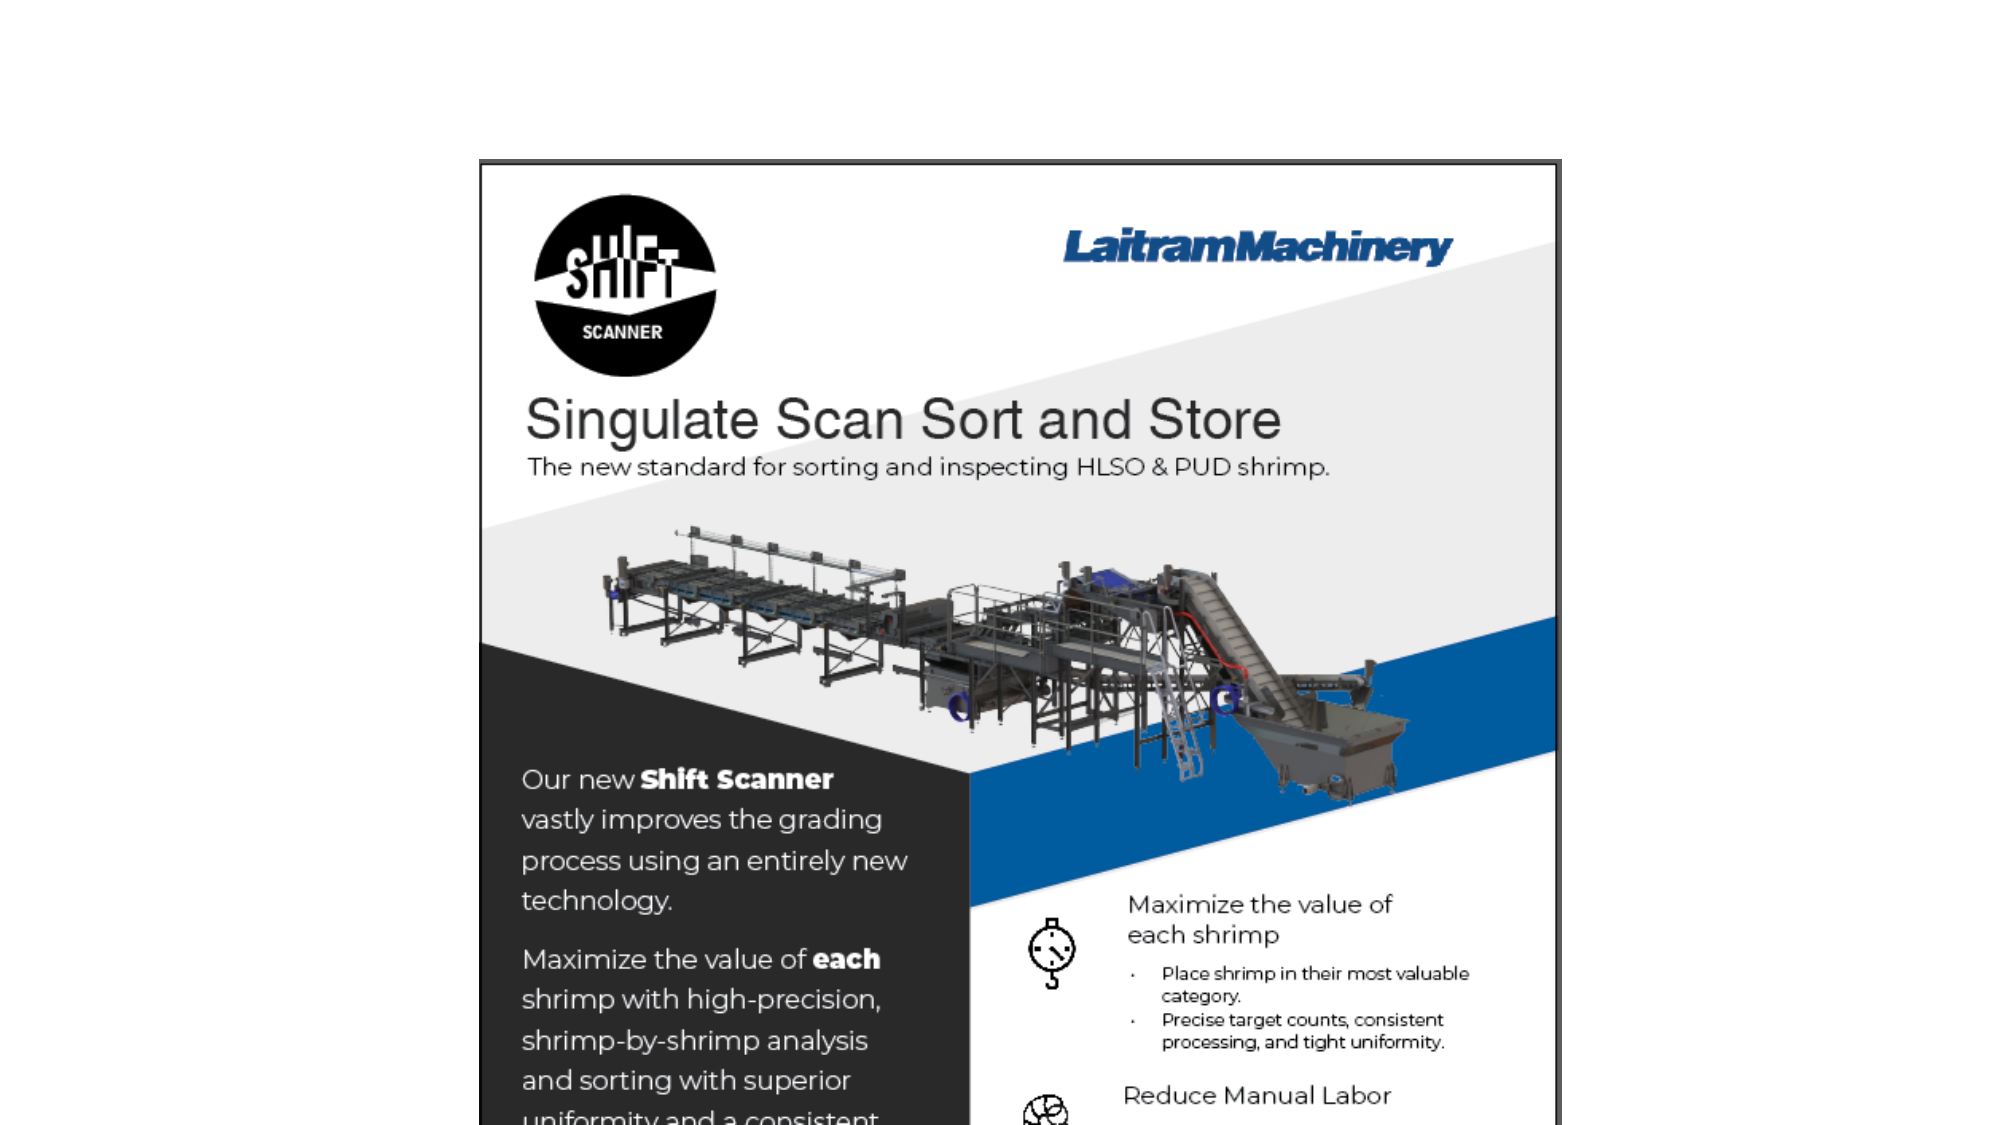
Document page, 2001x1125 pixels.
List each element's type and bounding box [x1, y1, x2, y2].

picture [479, 159, 1562, 1125]
